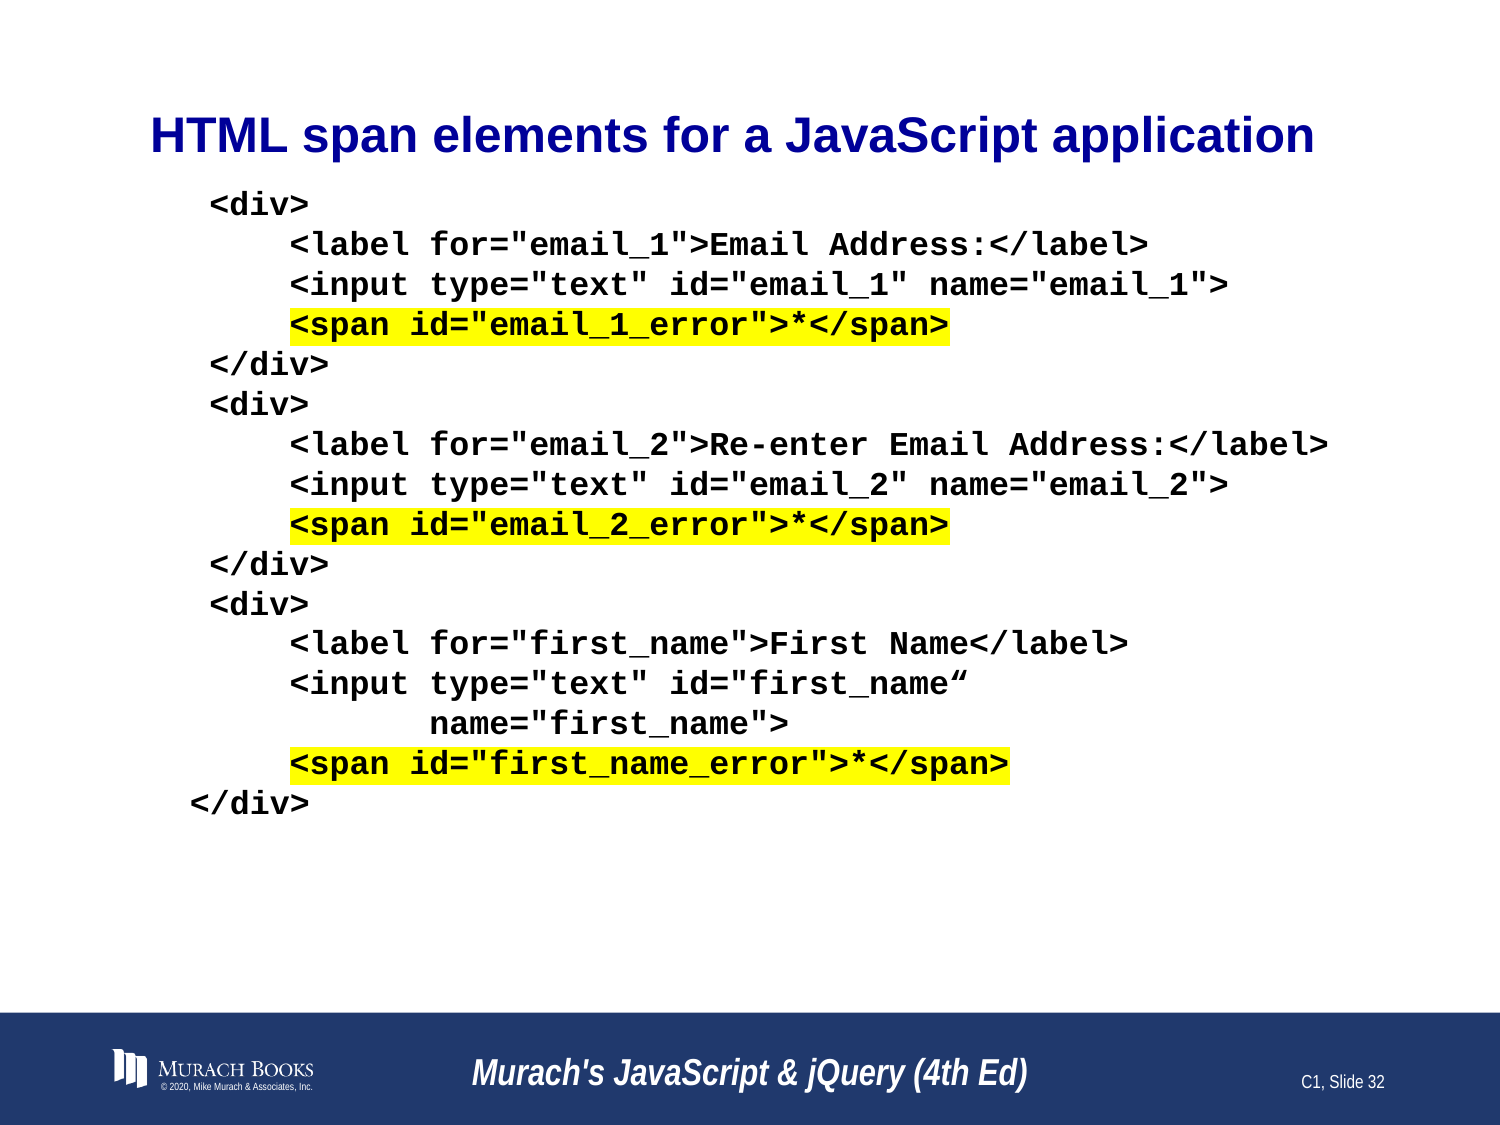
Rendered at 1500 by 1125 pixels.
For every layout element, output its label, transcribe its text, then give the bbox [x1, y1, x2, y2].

title HTML span elements for a JavaScript application [150, 102, 1350, 164]
slide_number Murach's JavaScript & jQuery (4th Ed) [463, 1025, 1050, 1100]
footer © 2020, Mike Murach & Associates, Inc. [12, 1025, 463, 1100]
list <div> <label for="email_1">Email Address:</label> <input type="text" id="email_1" name="email_1"> <span id="email_1_error">*</span> </div> <div> <label for="email_2">Re-enter Email Address:</label> <input type="text" id="email_2" name="email_2"> <span id="email_2_error">*</span> </div> <div> <label for="first_name">First Name</label> <input type="text" id="first_name“ name="first_name"> <span id="first_name_error">*</span> </div> [137, 174, 1350, 975]
slide_number C1, Slide 32 [1087, 1025, 1400, 1100]
